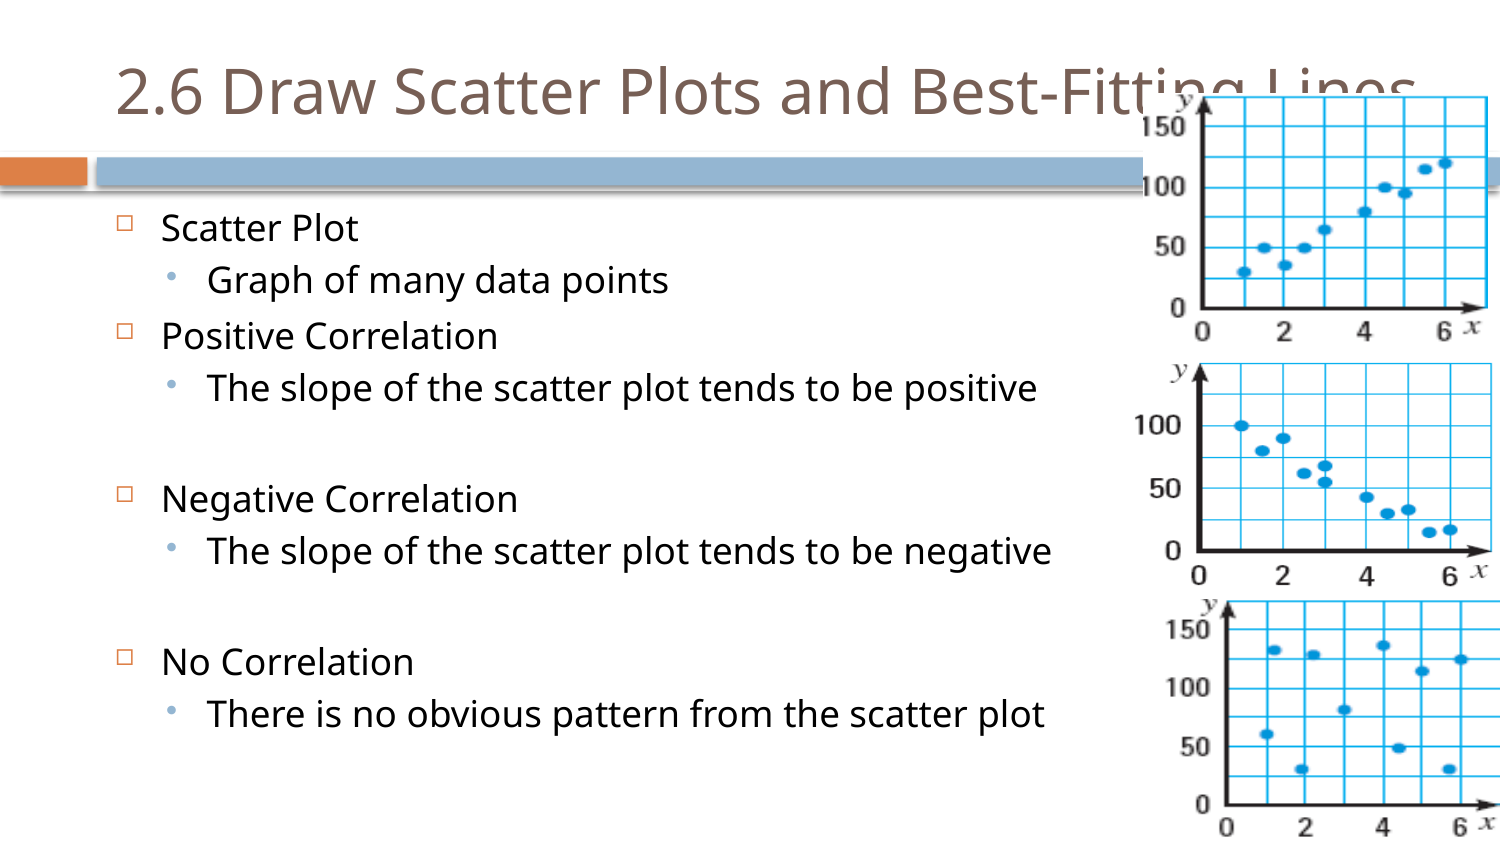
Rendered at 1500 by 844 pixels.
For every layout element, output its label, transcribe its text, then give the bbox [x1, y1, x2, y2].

picture [1123, 355, 1500, 591]
picture [1143, 93, 1488, 347]
picture [1162, 599, 1500, 844]
title 2.6 Draw Scatter Plots and Best-Fitting Lines [100, 28, 1438, 150]
list Scatter Plot Graph of many data points Positive Correlation The slope of the scatter plot tends to be positive Negative Correlation The slope of the scatter plot tends to be negative No Correlation There is no obvious pattern from the scatter plot [100, 196, 1138, 750]
